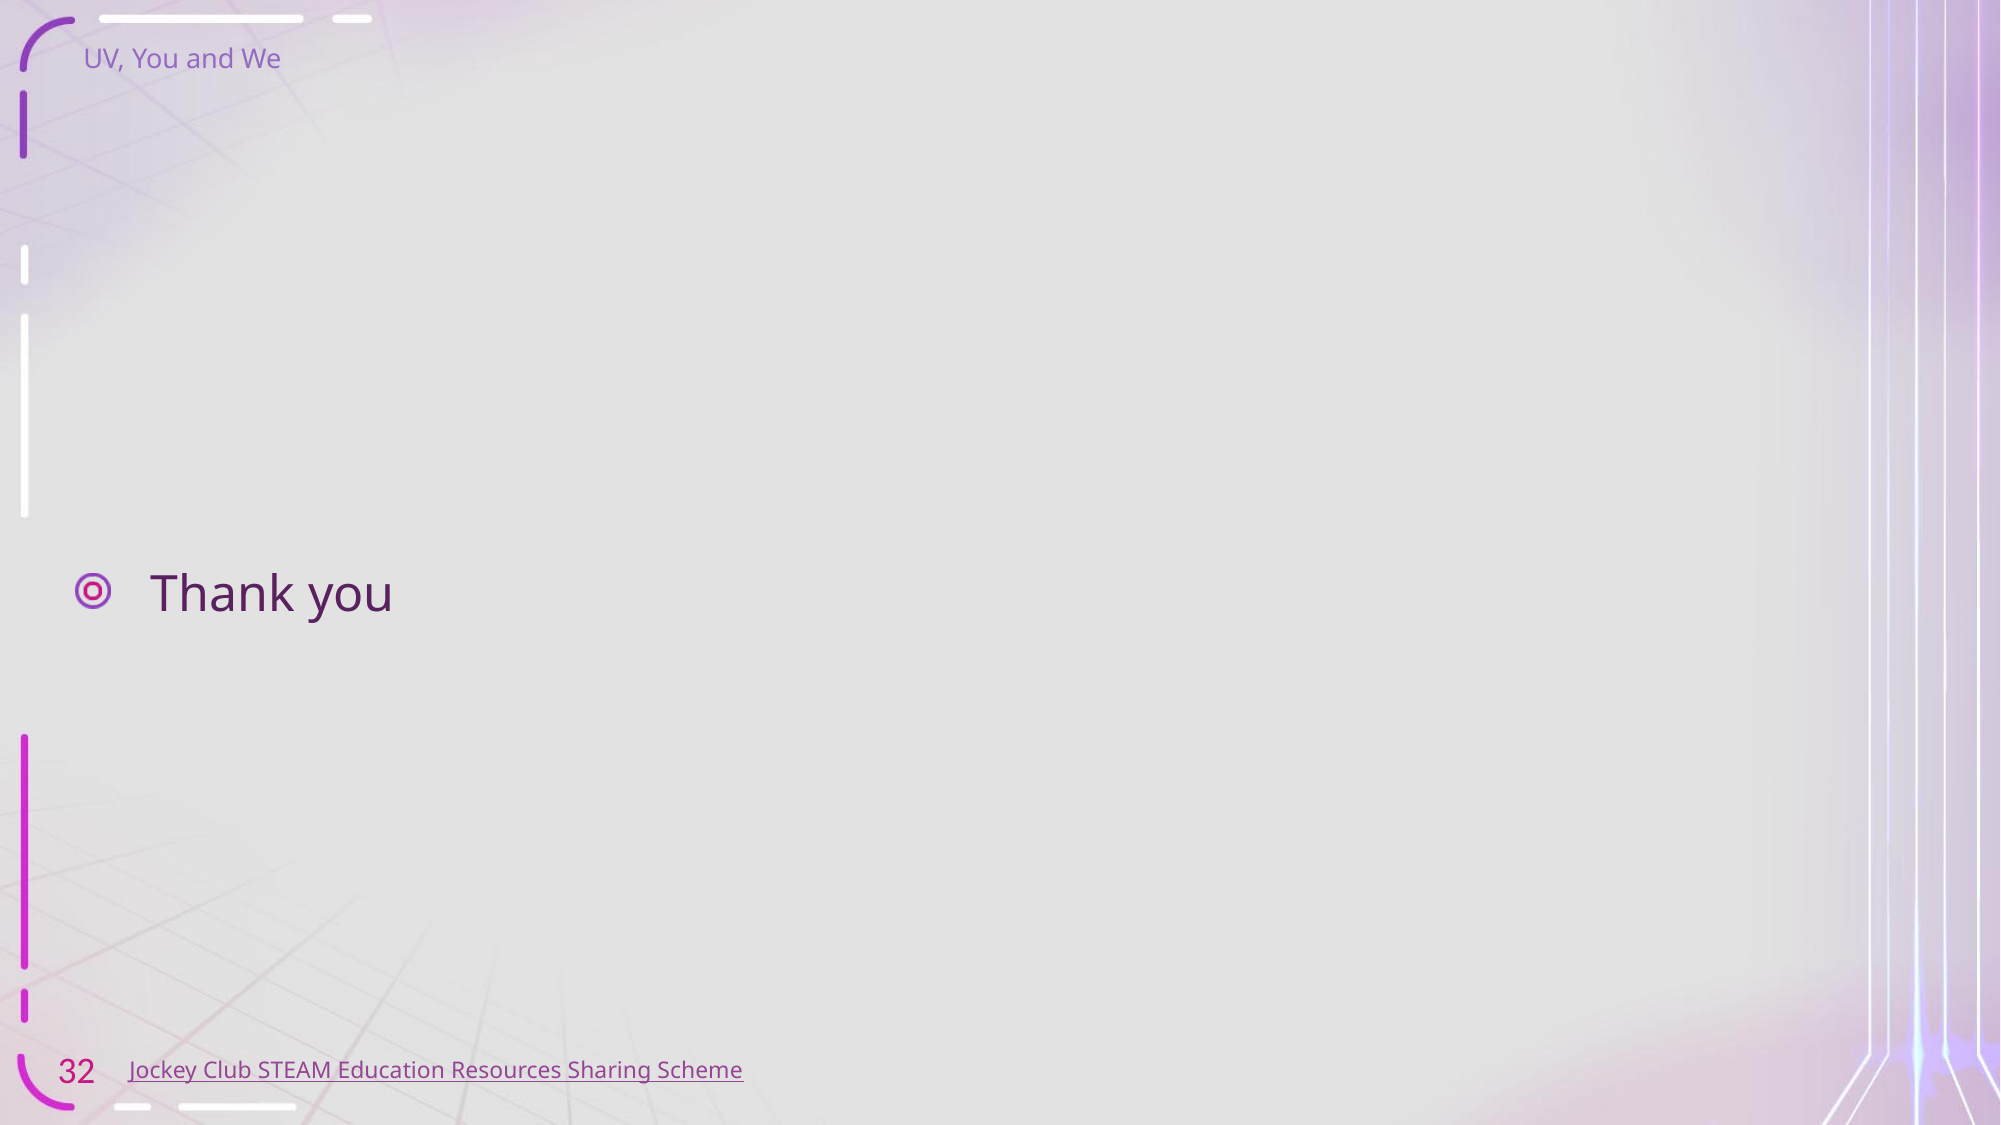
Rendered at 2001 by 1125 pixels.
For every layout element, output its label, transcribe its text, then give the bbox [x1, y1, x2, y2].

list Thank you [61, 284, 1862, 1043]
picture [0, 0, 2001, 1125]
